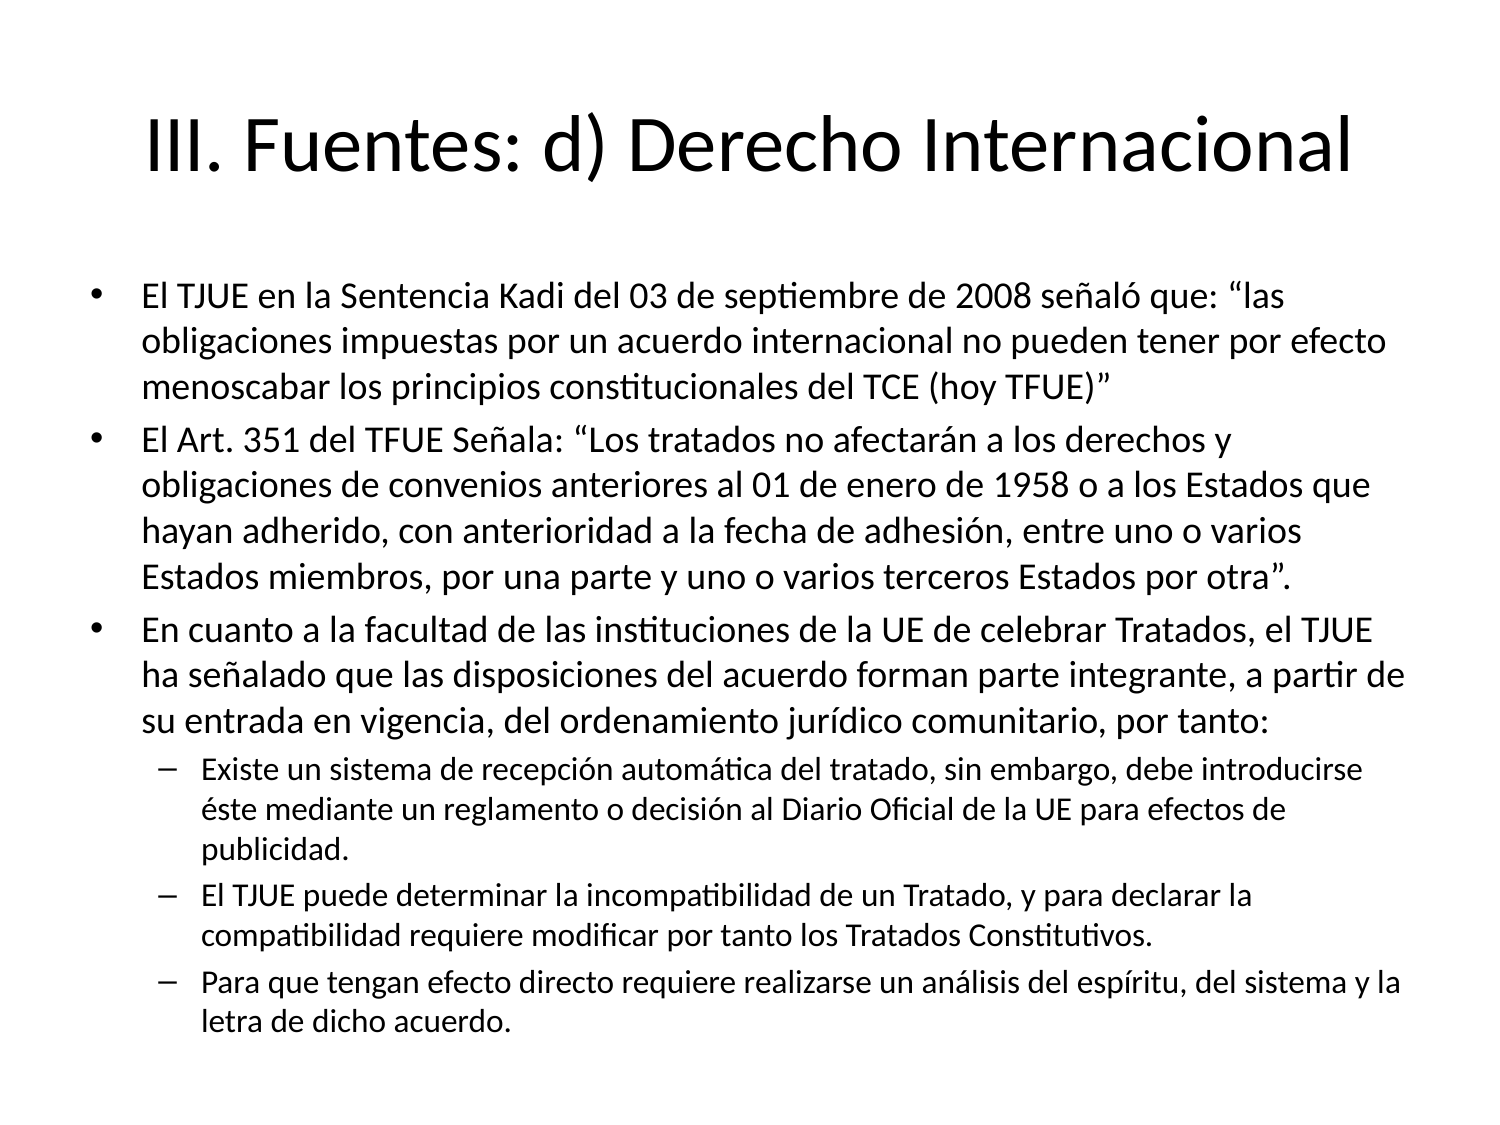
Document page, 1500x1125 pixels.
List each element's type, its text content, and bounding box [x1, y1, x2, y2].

title III. Fuentes: d) Derecho Internacional [75, 45, 1425, 233]
list El TJUE en la Sentencia Kadi del 03 de septiembre de 2008 señaló que: “las obligaciones impuestas por un acuerdo internacional no pueden tener por efecto menoscabar los principios constitucionales del TCE (hoy TFUE)” El Art. 351 del TFUE Señala: “Los tratados no afectarán a los derechos y obligaciones de convenios anteriores al 01 de enero de 1958 o a los Estados que hayan adherido, con anterioridad a la fecha de adhesión, entre uno o varios Estados miembros, por una parte y uno o varios terceros Estados por otra”. En cuanto a la facultad de las instituciones de la UE de celebrar Tratados, el TJUE ha señalado que las disposiciones del acuerdo forman parte integrante, a partir de su entrada en vigencia, del ordenamiento jurídico comunitario, por tanto: Existe un sistema de recepción automática del tratado, sin embargo, debe introducirse éste mediante un reglamento o decisión al Diario Oficial de la UE para efectos de publicidad. El TJUE puede determinar la incompatibilidad de un Tratado, y para declarar la compatibilidad requiere modificar por tanto los Tratados Constitutivos. Para que tengan efecto directo requiere realizarse un análisis del espíritu, del sistema y la letra de dicho acuerdo. [75, 262, 1425, 1059]
